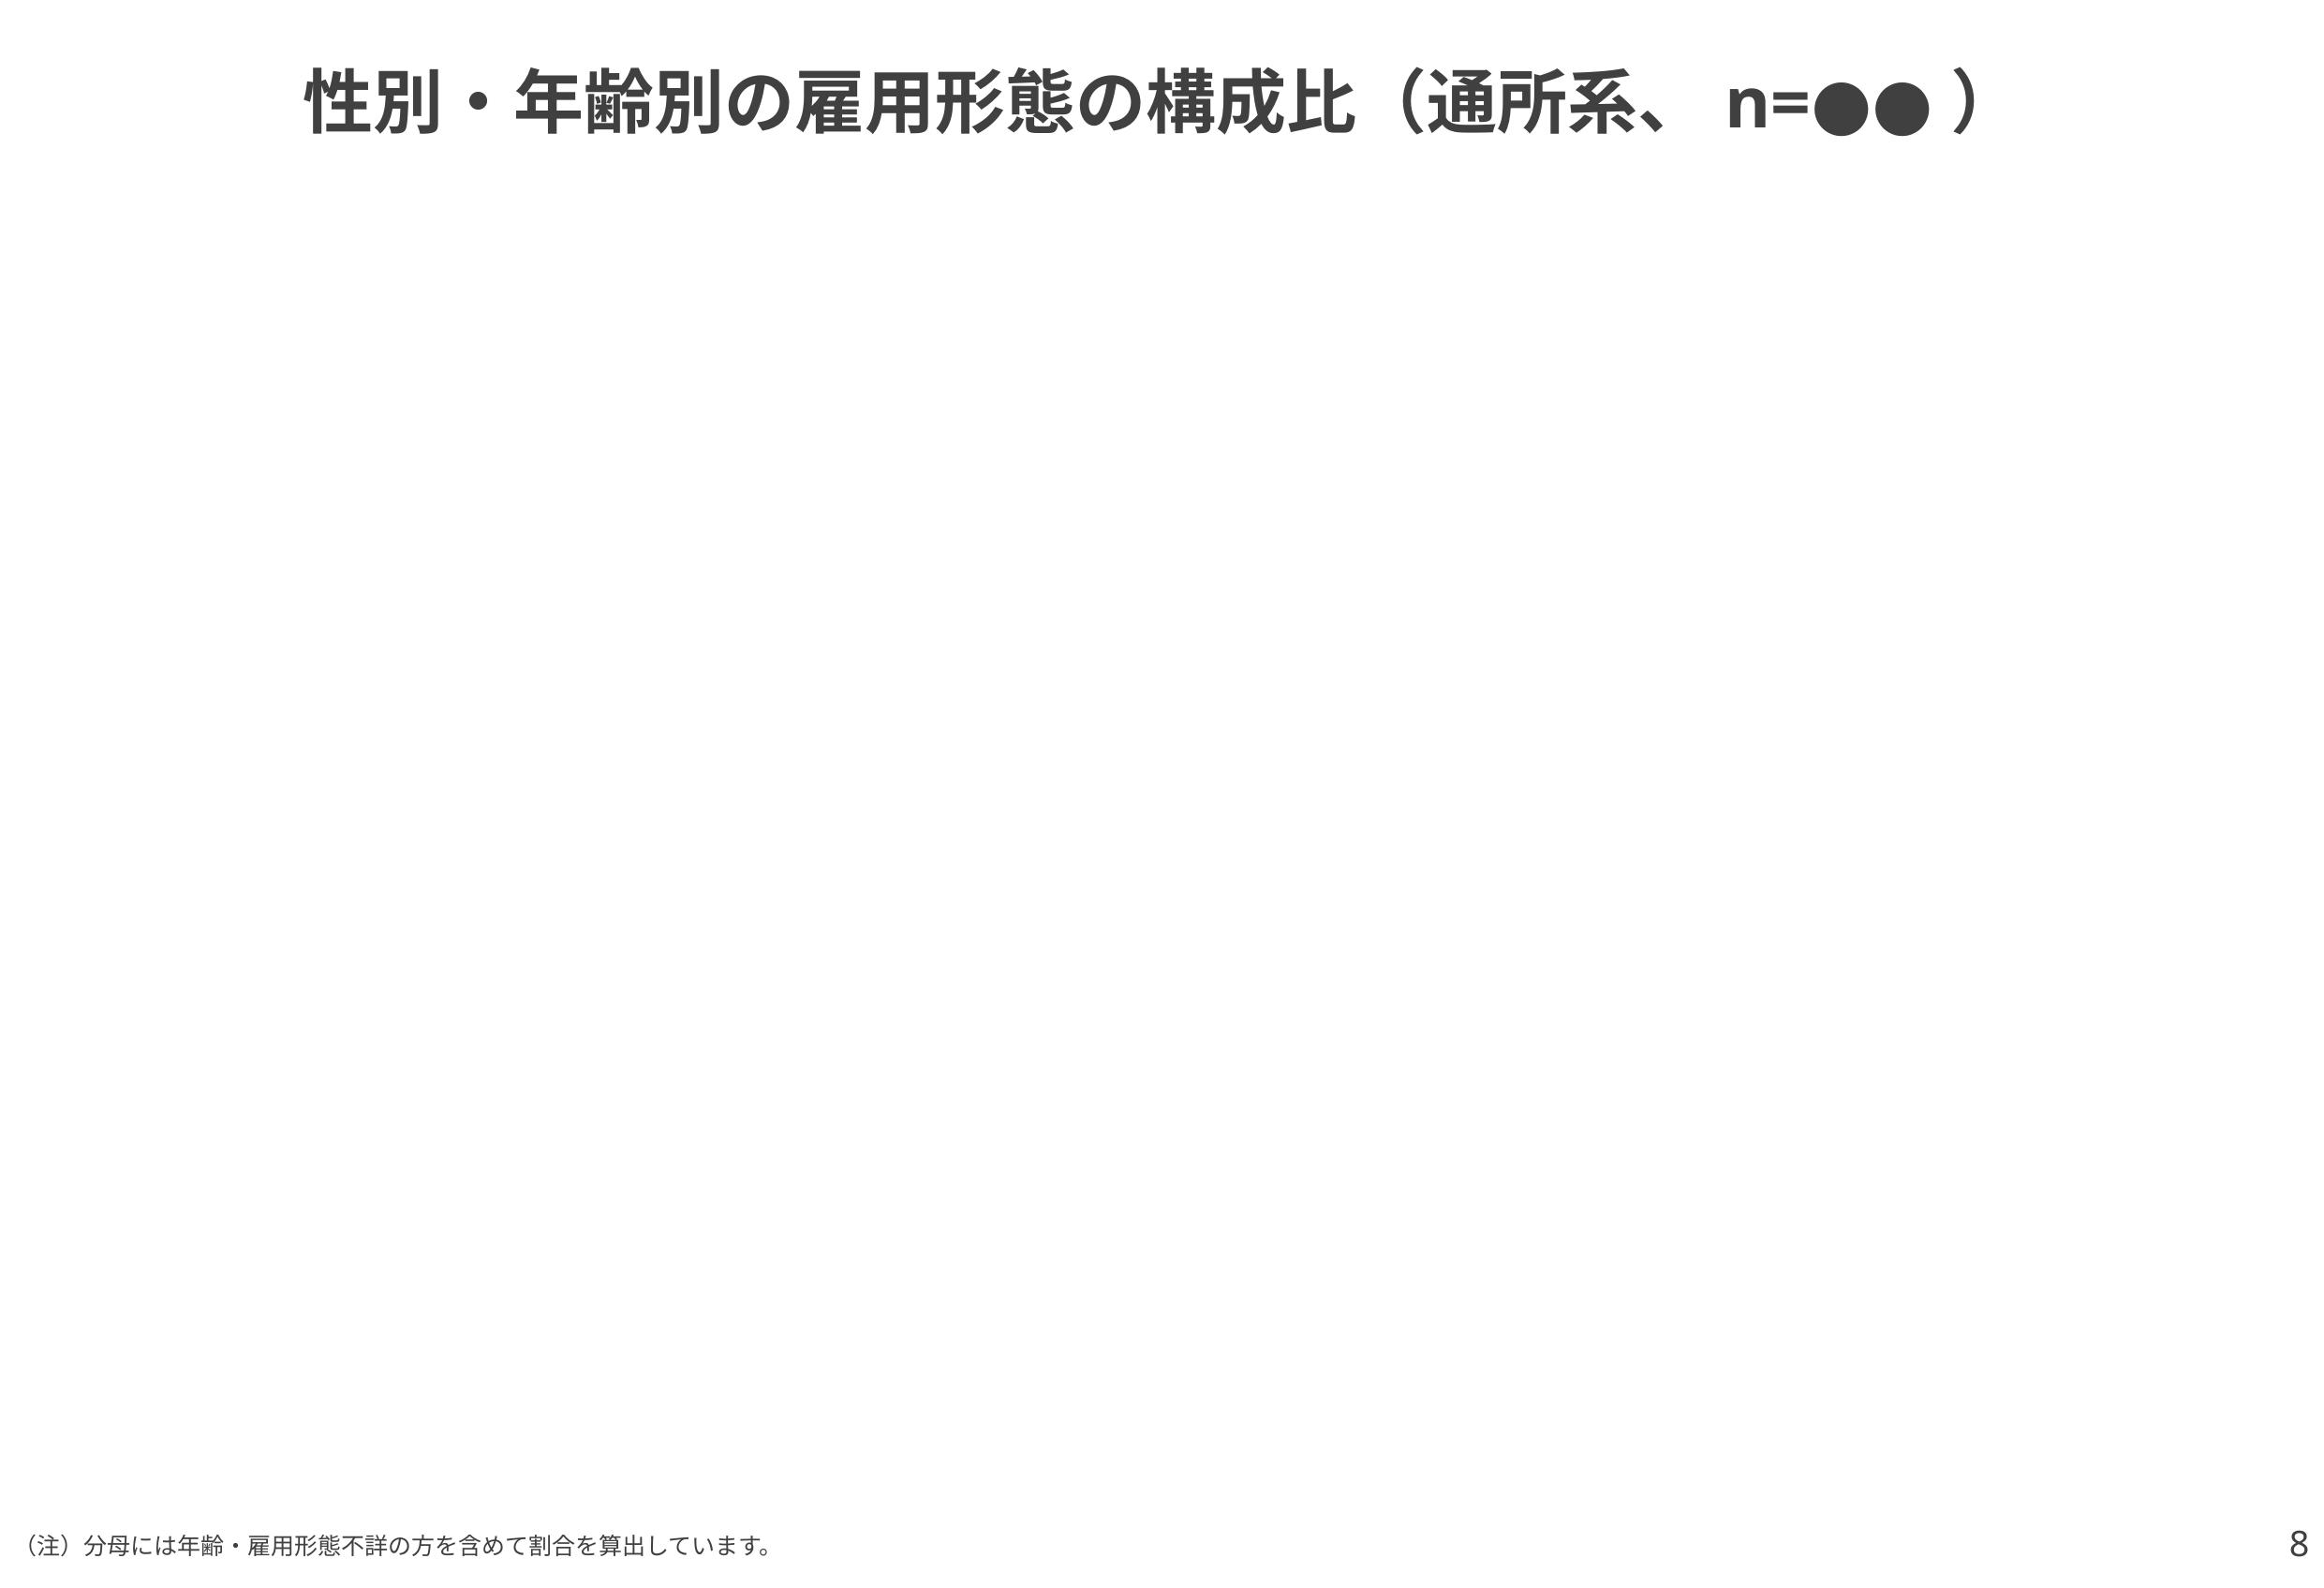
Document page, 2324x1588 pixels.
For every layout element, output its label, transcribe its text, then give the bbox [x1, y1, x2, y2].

text_box （注）分母には年齢・雇用形態不詳の方を含めて割合を算出しています。 [0, 1523, 2154, 1566]
slide_number 8 [1800, 1503, 2324, 1588]
title 性別・年齢別の雇用形態の構成比（通所系、n=●●） [21, 31, 2302, 179]
